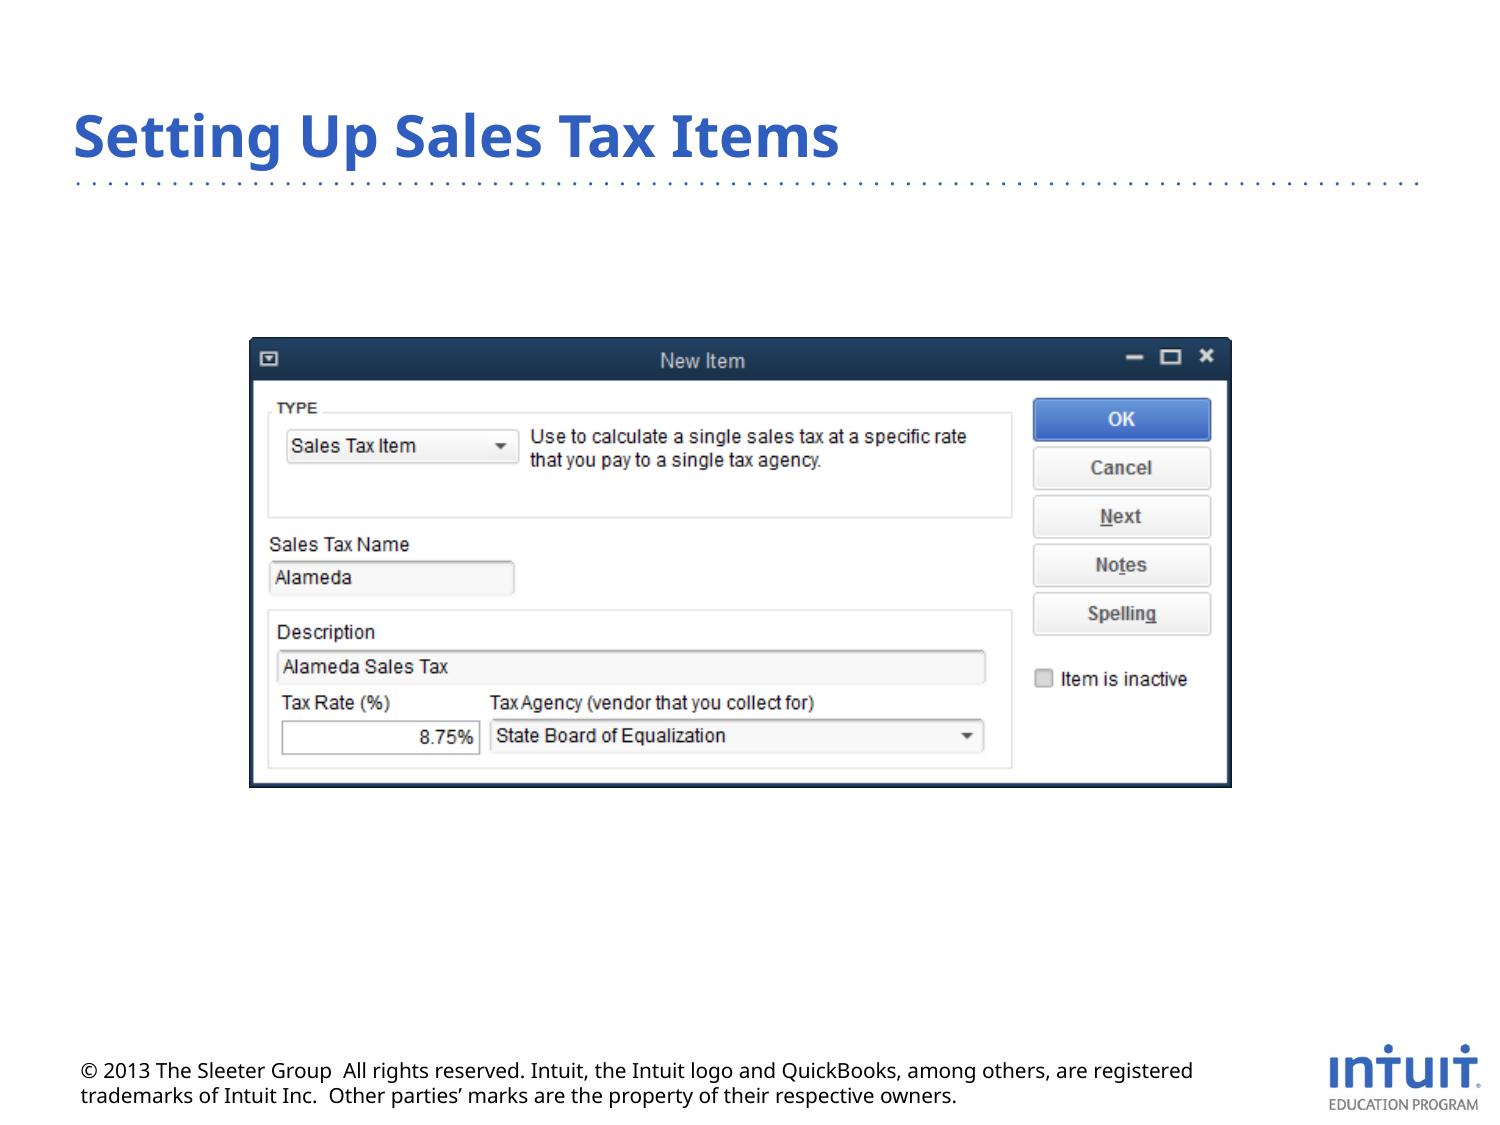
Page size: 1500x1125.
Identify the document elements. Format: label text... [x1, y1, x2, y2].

picture [1325, 1039, 1485, 1116]
title Setting Up Sales Tax Items [73, 62, 1424, 169]
picture [249, 337, 1232, 788]
